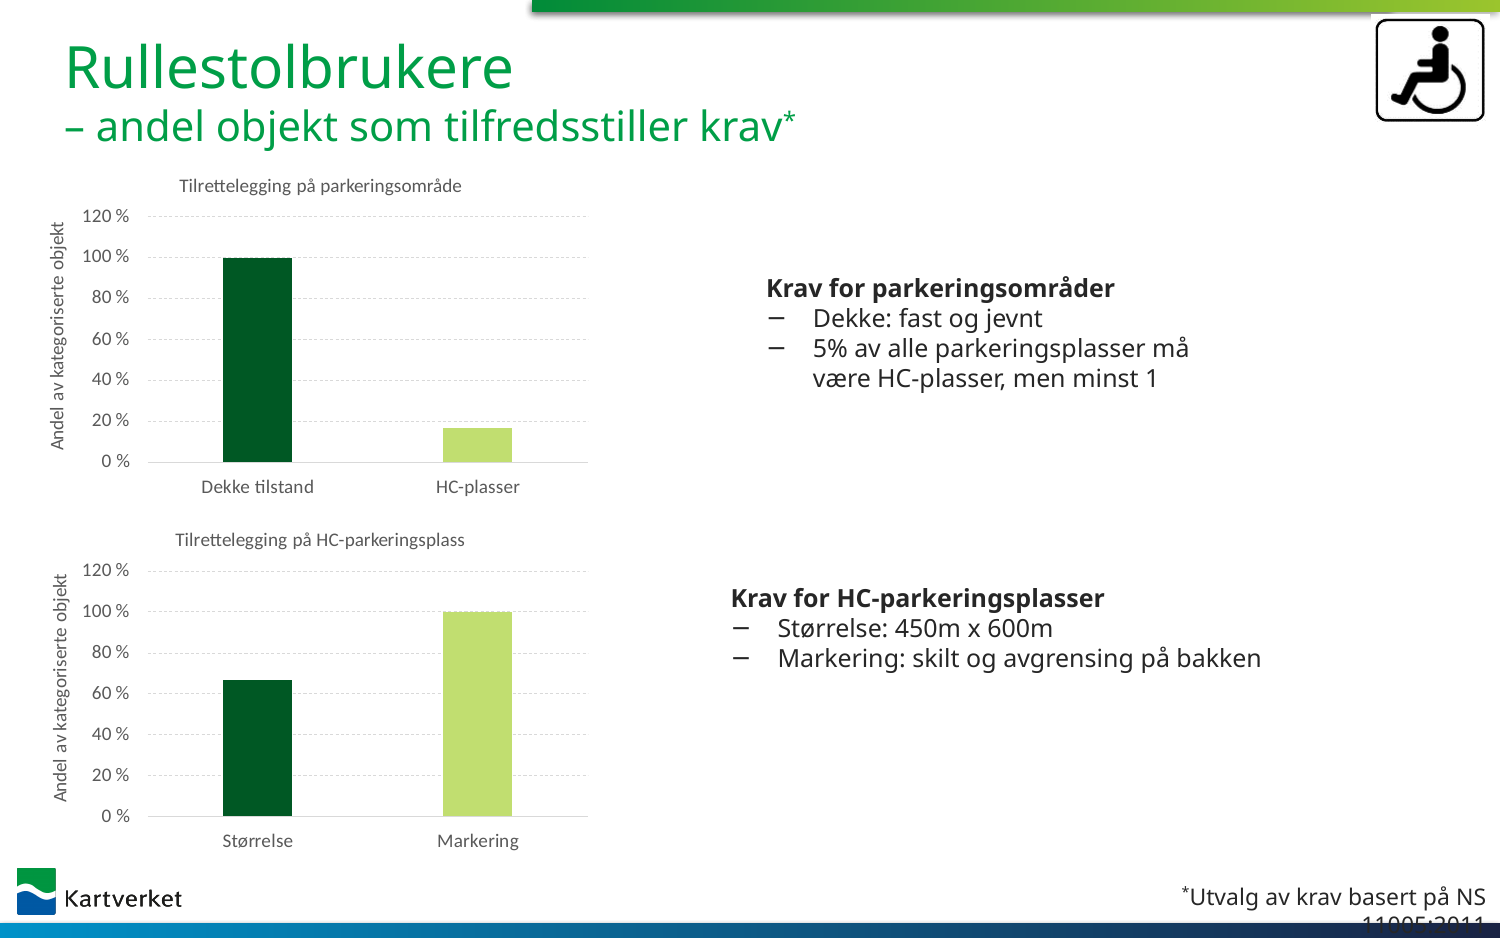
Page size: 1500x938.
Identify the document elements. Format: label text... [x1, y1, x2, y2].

text_box Krav for parkeringsområder Dekke: fast og jevnt 5% av alle parkeringsplasser må være HC-plasser, men minst 1 [751, 264, 1232, 400]
picture [41, 520, 599, 859]
picture [1371, 13, 1491, 127]
text_box Rullestolbrukere – andel objekt som tilfredsstiller krav* [49, 23, 1431, 158]
text_box Krav for HC-parkeringsplasser Størrelse: 450m x 600m Markering: skilt og avgrensing på bakken [715, 574, 1278, 680]
picture [41, 166, 599, 505]
text_box *Utvalg av krav basert på NS 11005:2011 [1068, 873, 1500, 938]
